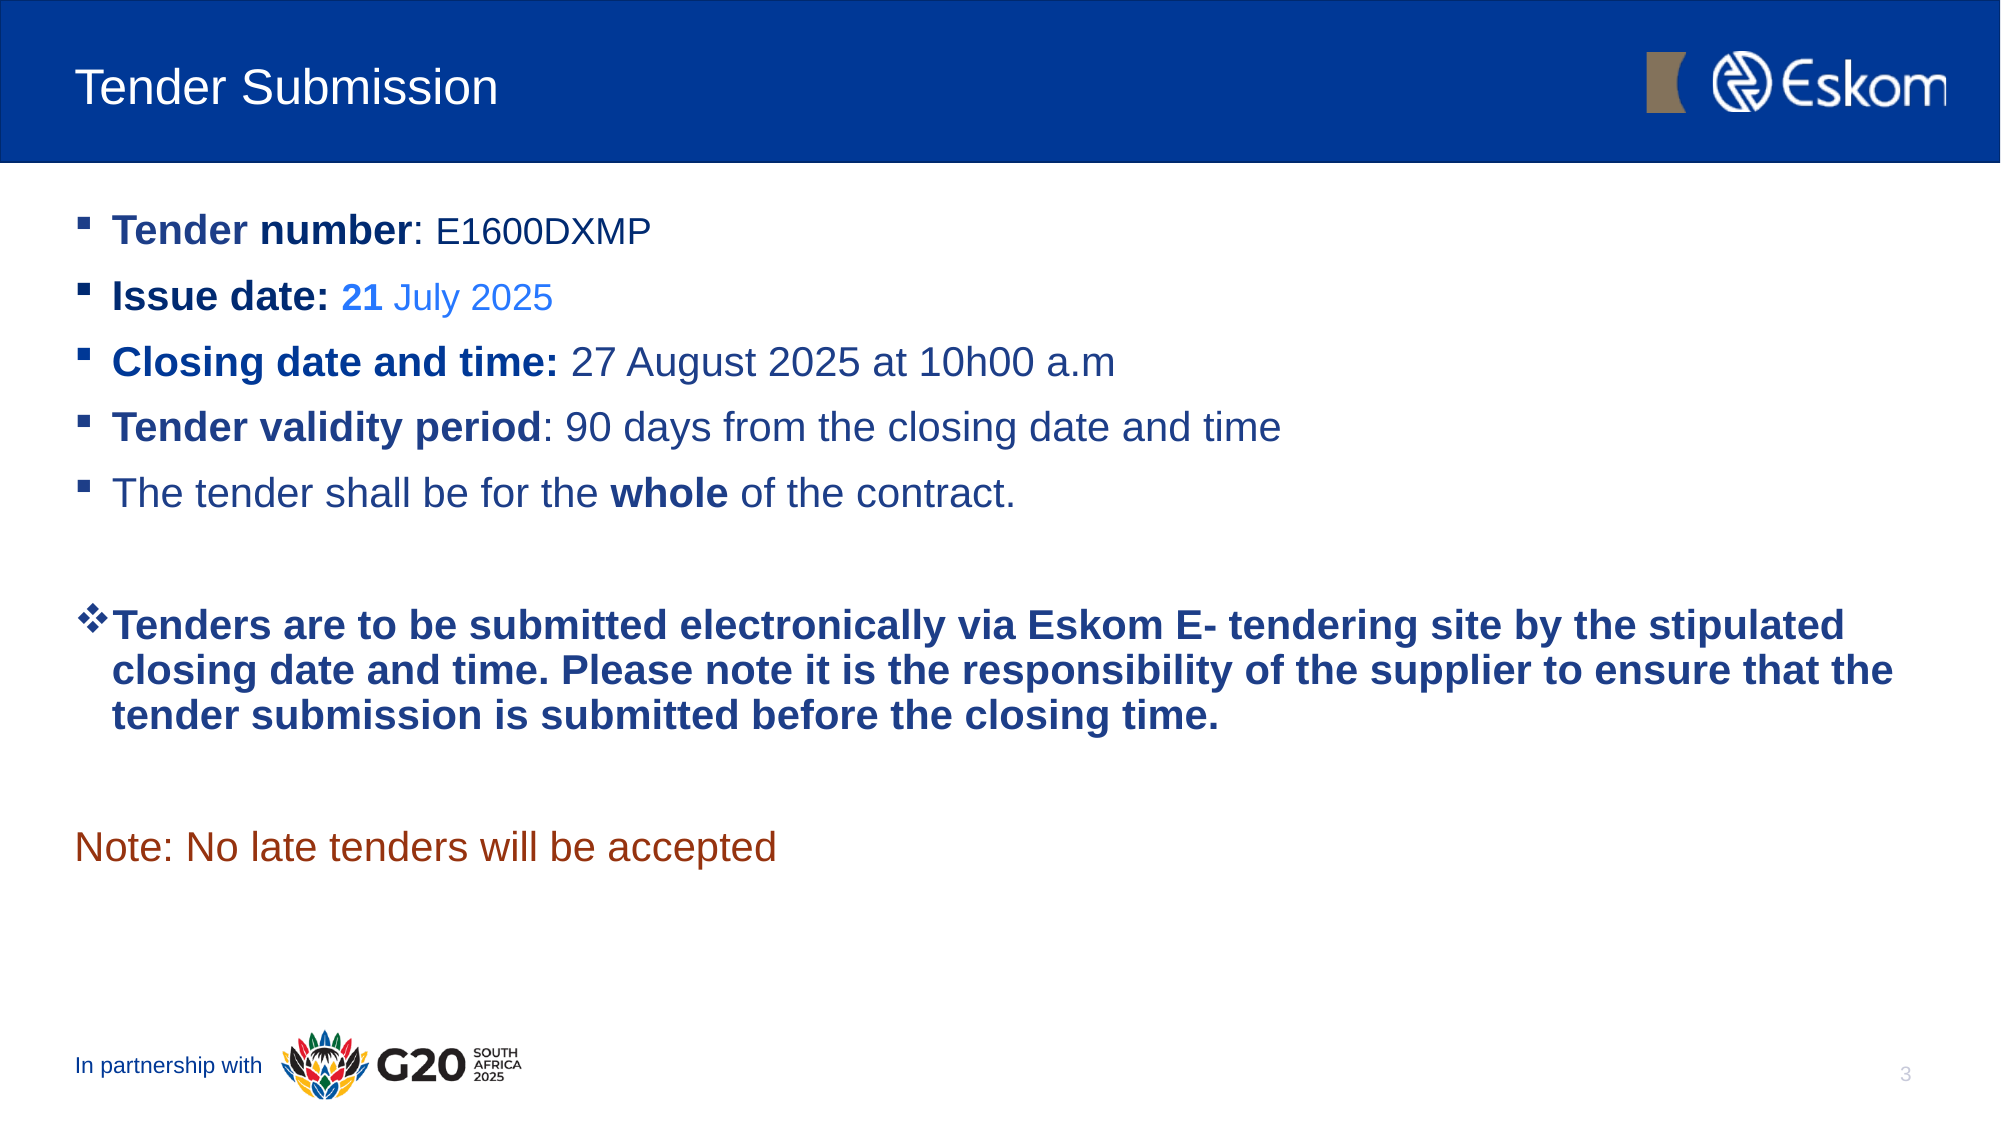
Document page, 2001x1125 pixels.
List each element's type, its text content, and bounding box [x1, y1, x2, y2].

title Tender Submission [59, 33, 1620, 143]
list Tender number: E1600DXMP Issue date: 21 July 2025 Closing date and time: 27 August 2025 at 10h00 a.m Tender validity period: 90 days from the closing date and time The tender shall be for the whole of the contract. Tenders are to be submitted electronically via Eskom E- tendering site by the stipulated closing date and time. Please note it is the responsibility of the supplier to ensure that the tender submission is submitted before the closing time. Note: No late tenders will be accepted [59, 200, 1927, 998]
picture [280, 1029, 526, 1100]
slide_number 3 [1869, 1042, 1927, 1103]
